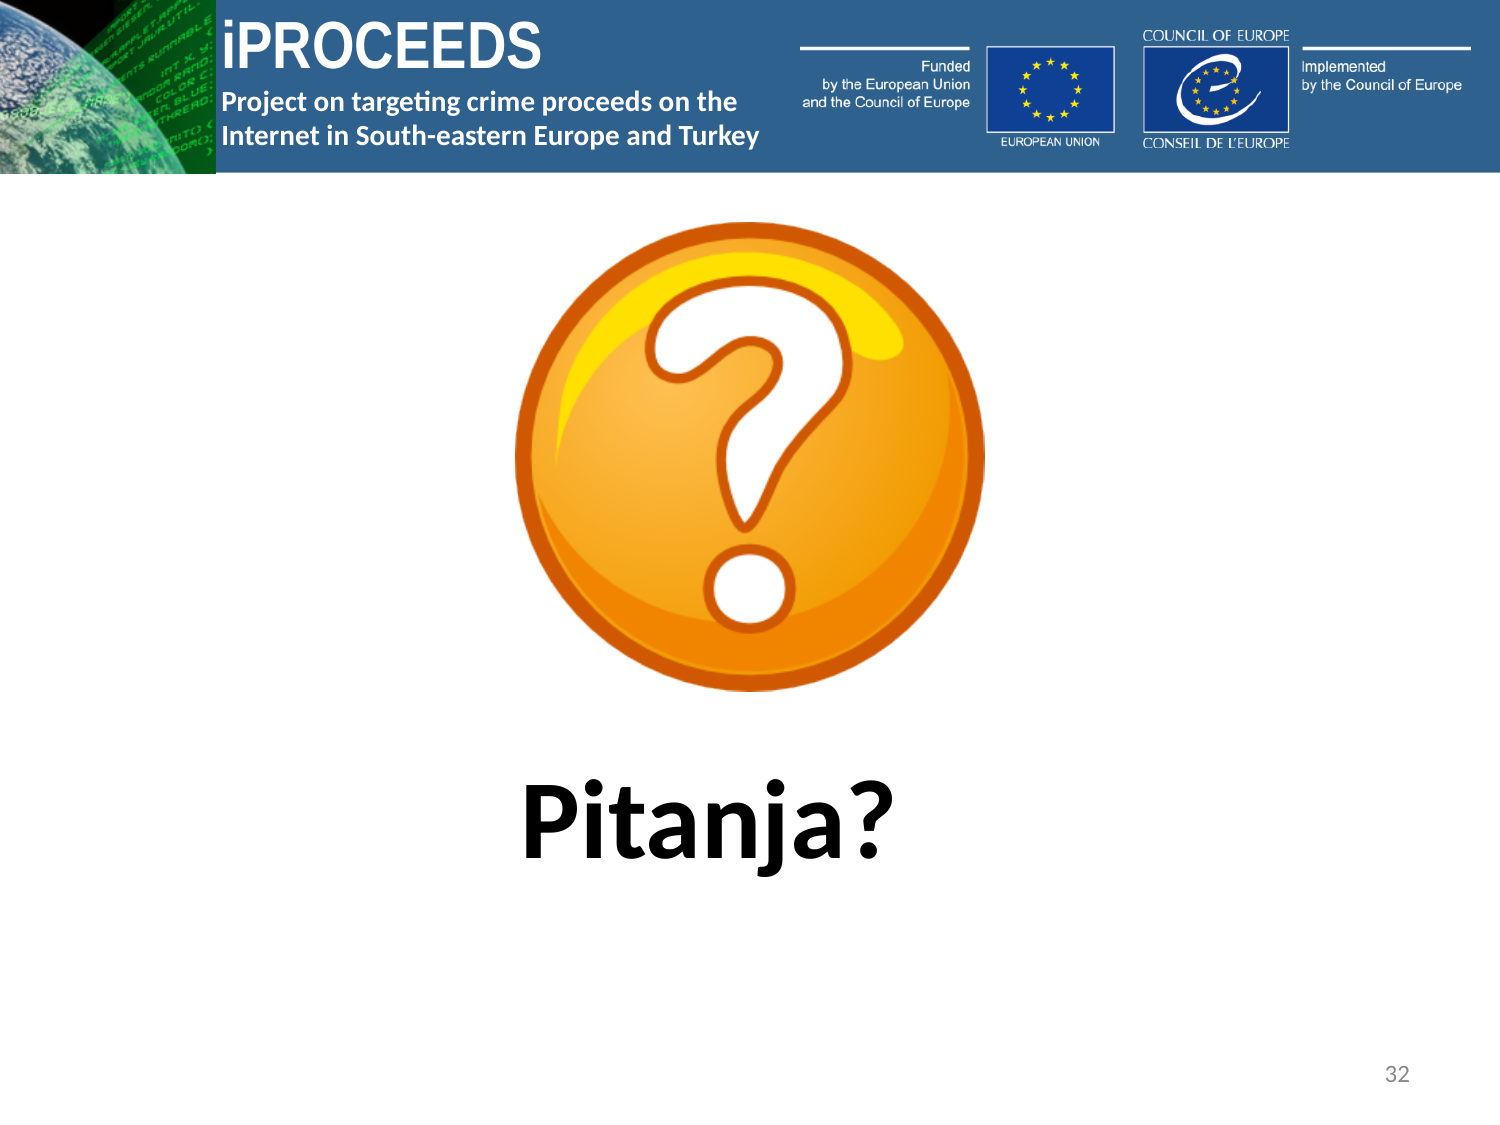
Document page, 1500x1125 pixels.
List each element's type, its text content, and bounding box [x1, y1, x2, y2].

picture [0, 0, 216, 174]
picture [800, 30, 1471, 148]
picture [515, 222, 985, 692]
slide_number 32 [1074, 1042, 1425, 1103]
text_box Pitanja? [505, 738, 914, 888]
